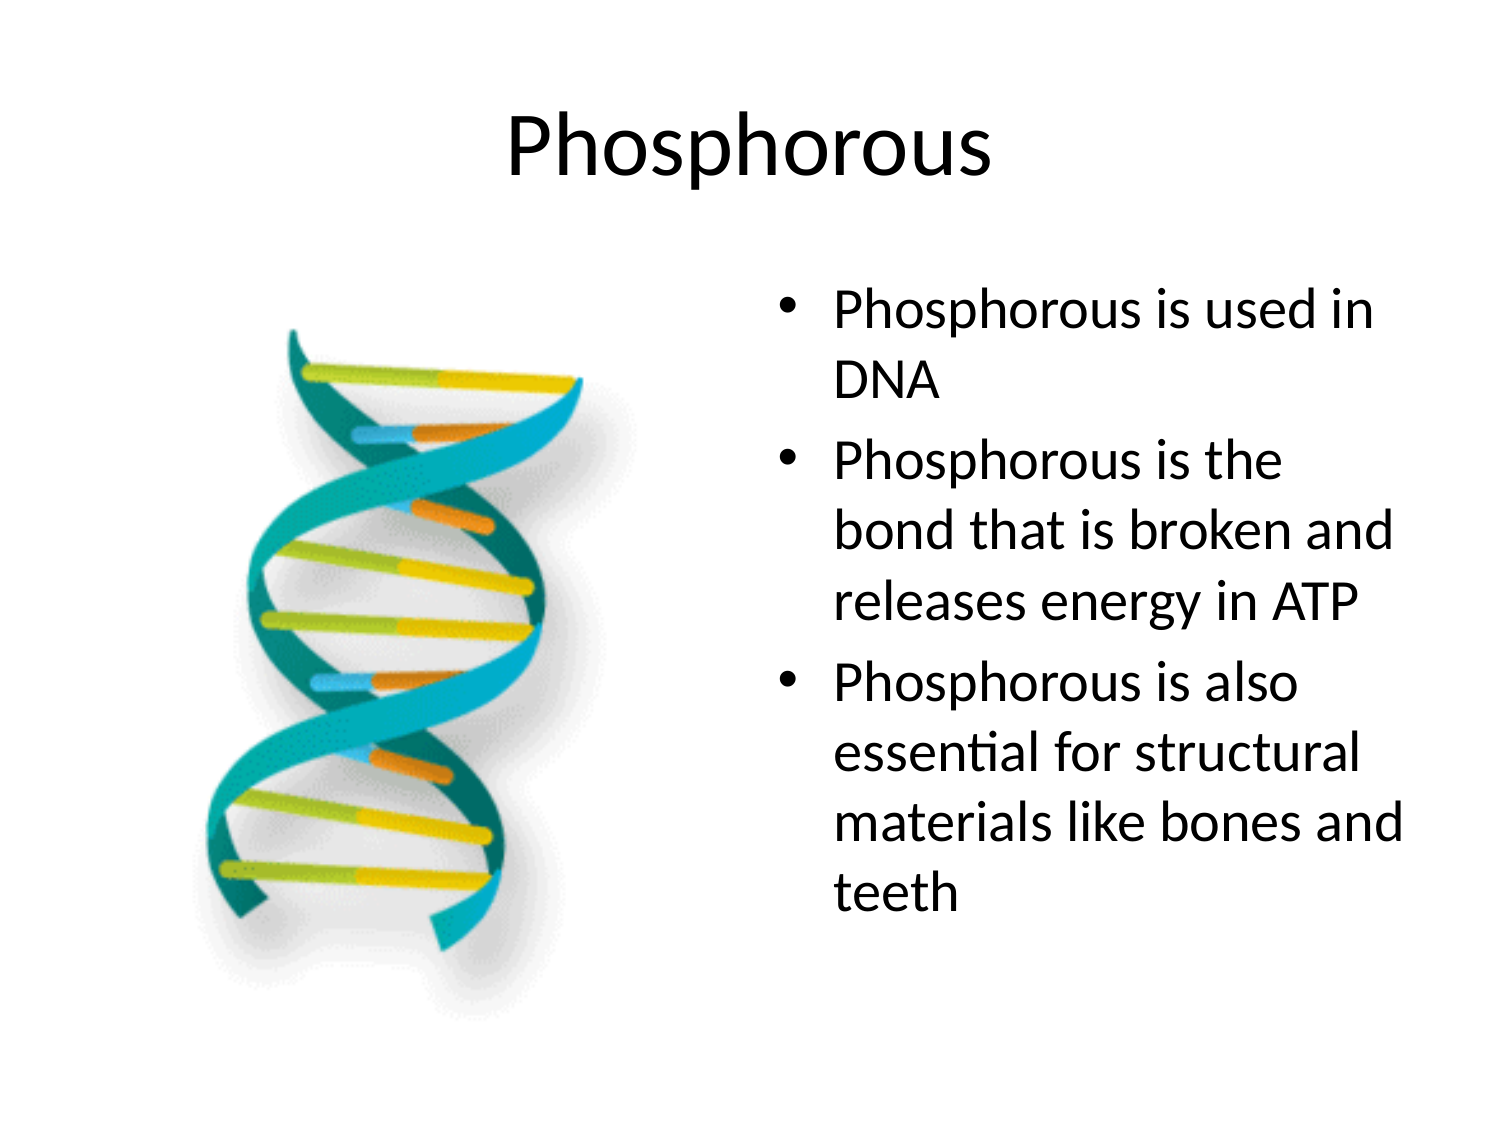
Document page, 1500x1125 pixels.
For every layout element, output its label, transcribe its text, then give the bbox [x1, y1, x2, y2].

title Phosphorous [75, 45, 1425, 233]
list Phosphorous is used in DNA Phosphorous is the bond that is broken and releases energy in ATP Phosphorous is also essential for structural materials like bones and teeth [762, 262, 1425, 1005]
picture [124, 251, 651, 1040]
